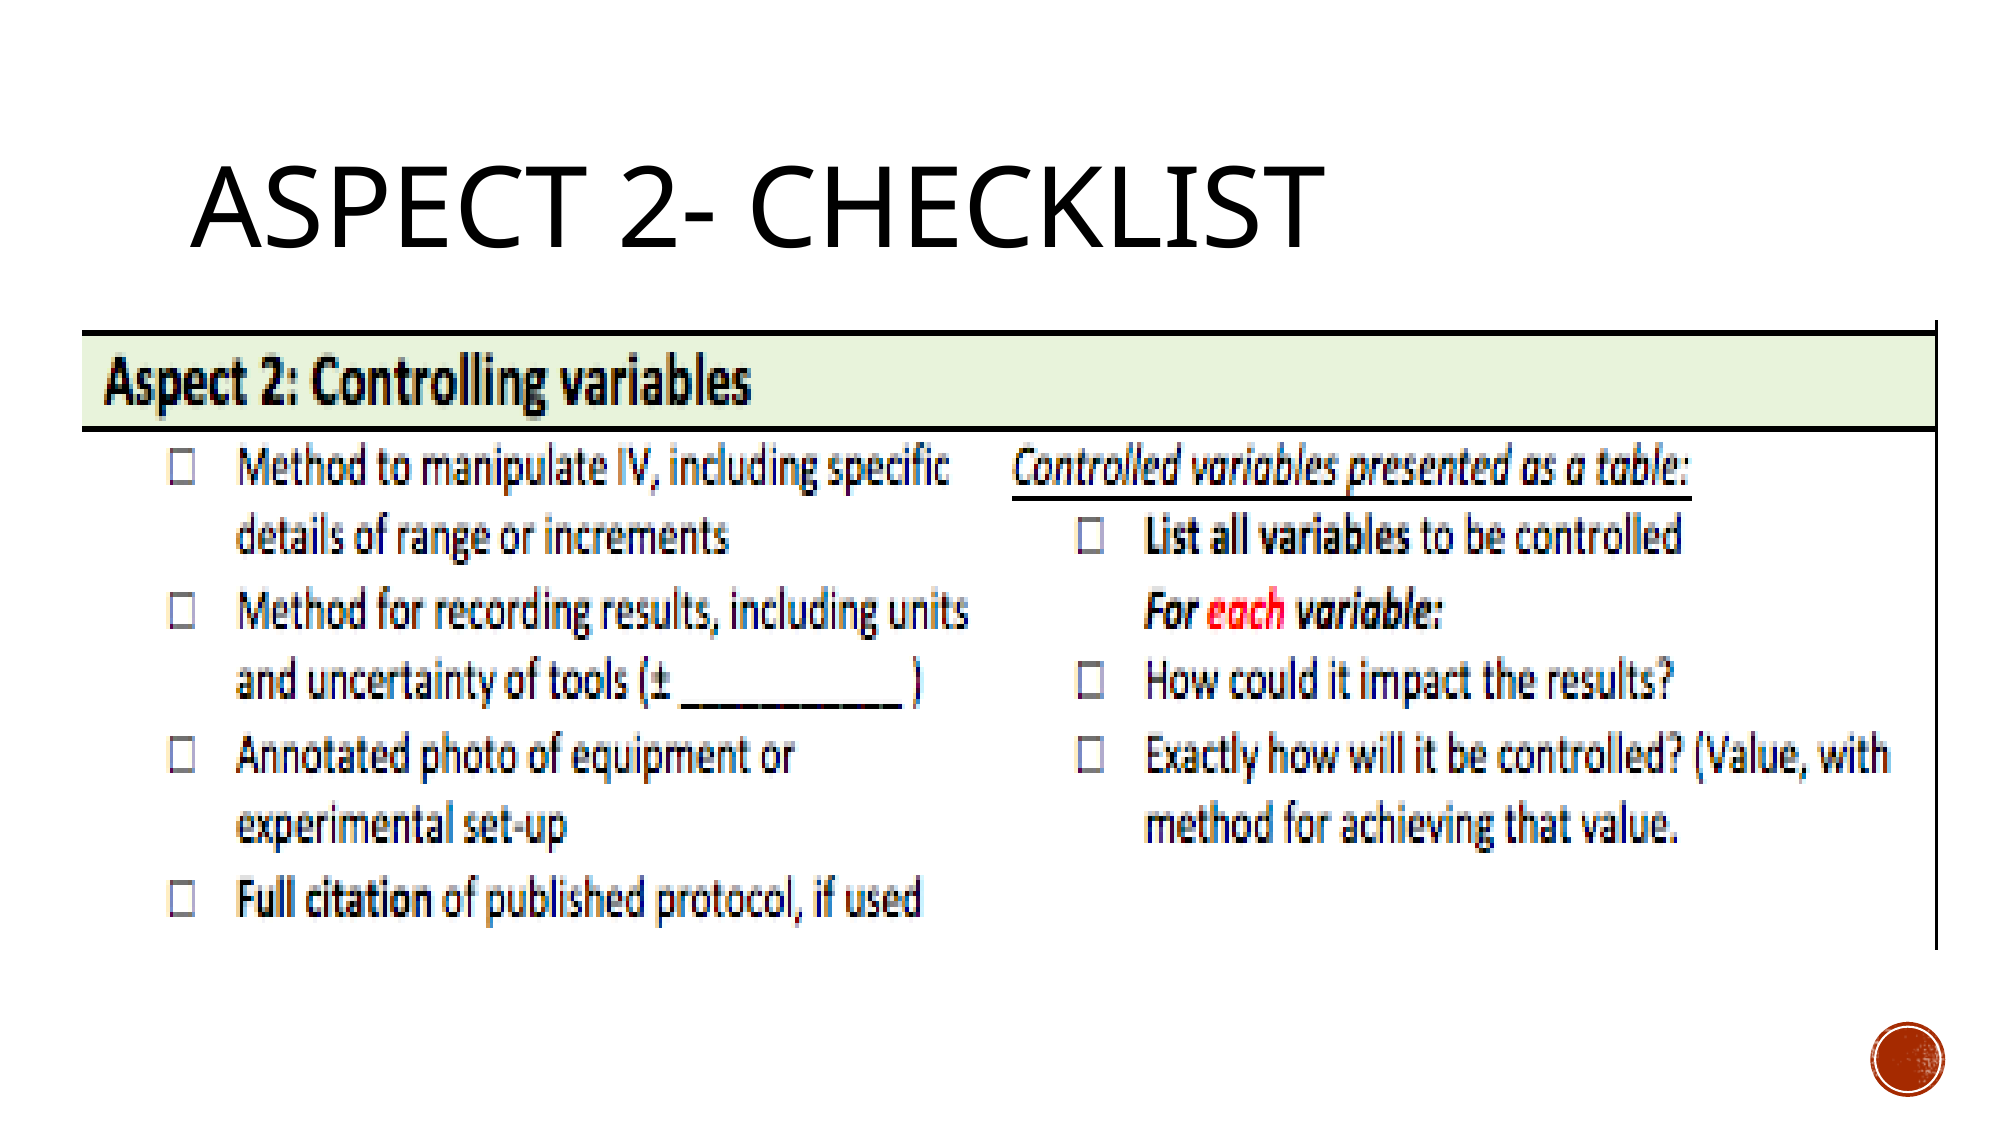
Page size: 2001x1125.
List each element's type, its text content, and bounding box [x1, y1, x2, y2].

title Aspect 2- checklist [175, 79, 1826, 320]
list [84, 322, 1948, 949]
